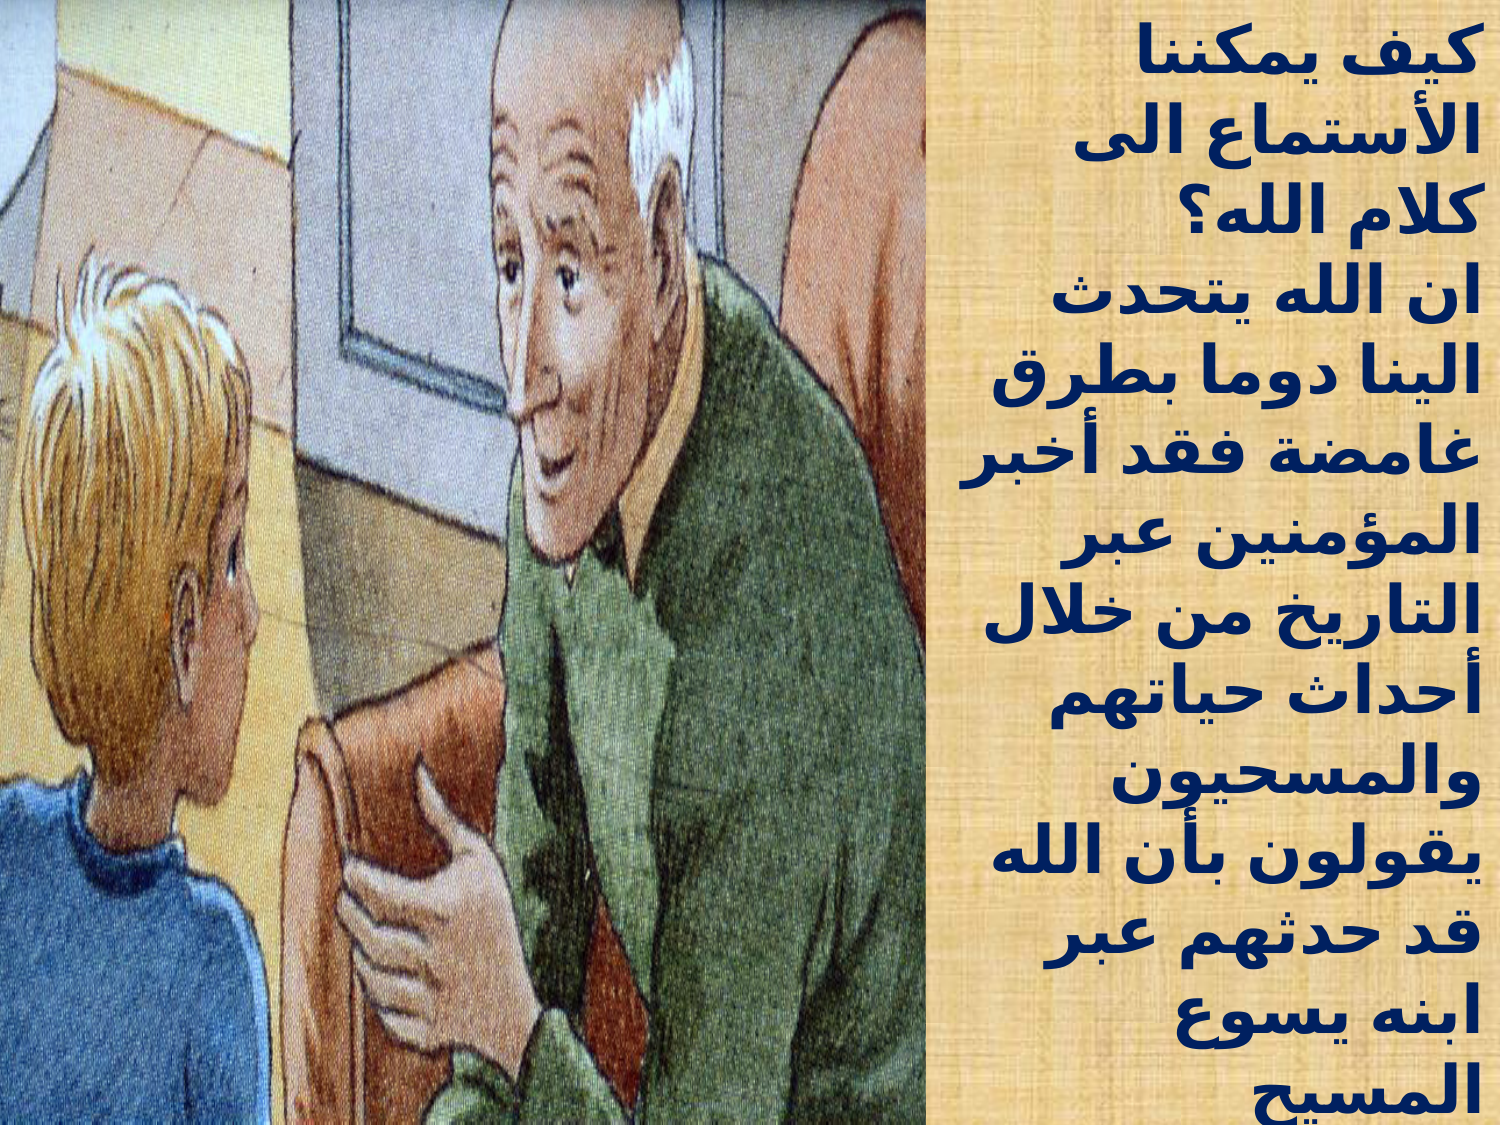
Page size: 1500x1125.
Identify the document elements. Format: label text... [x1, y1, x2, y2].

text_box كيف يمكننا الأستماع الى كلام الله؟ ان الله يتحدث الينا دوما بطرق غامضة فقد أخبر المؤمنين عبر التاريخ من خلال أحداث حياتهم والمسحيون يقولون بأن الله قد حدثهم عبر ابنه يسوع المسيح فسيستمعون الى كلام الأنجيل ويفكرون به ان كل منا بحاجة لشخص آخر ليعرفنا على الله حتى ولو كان صوته لا يصدح [928, 0, 1500, 1125]
picture [0, 0, 927, 1125]
